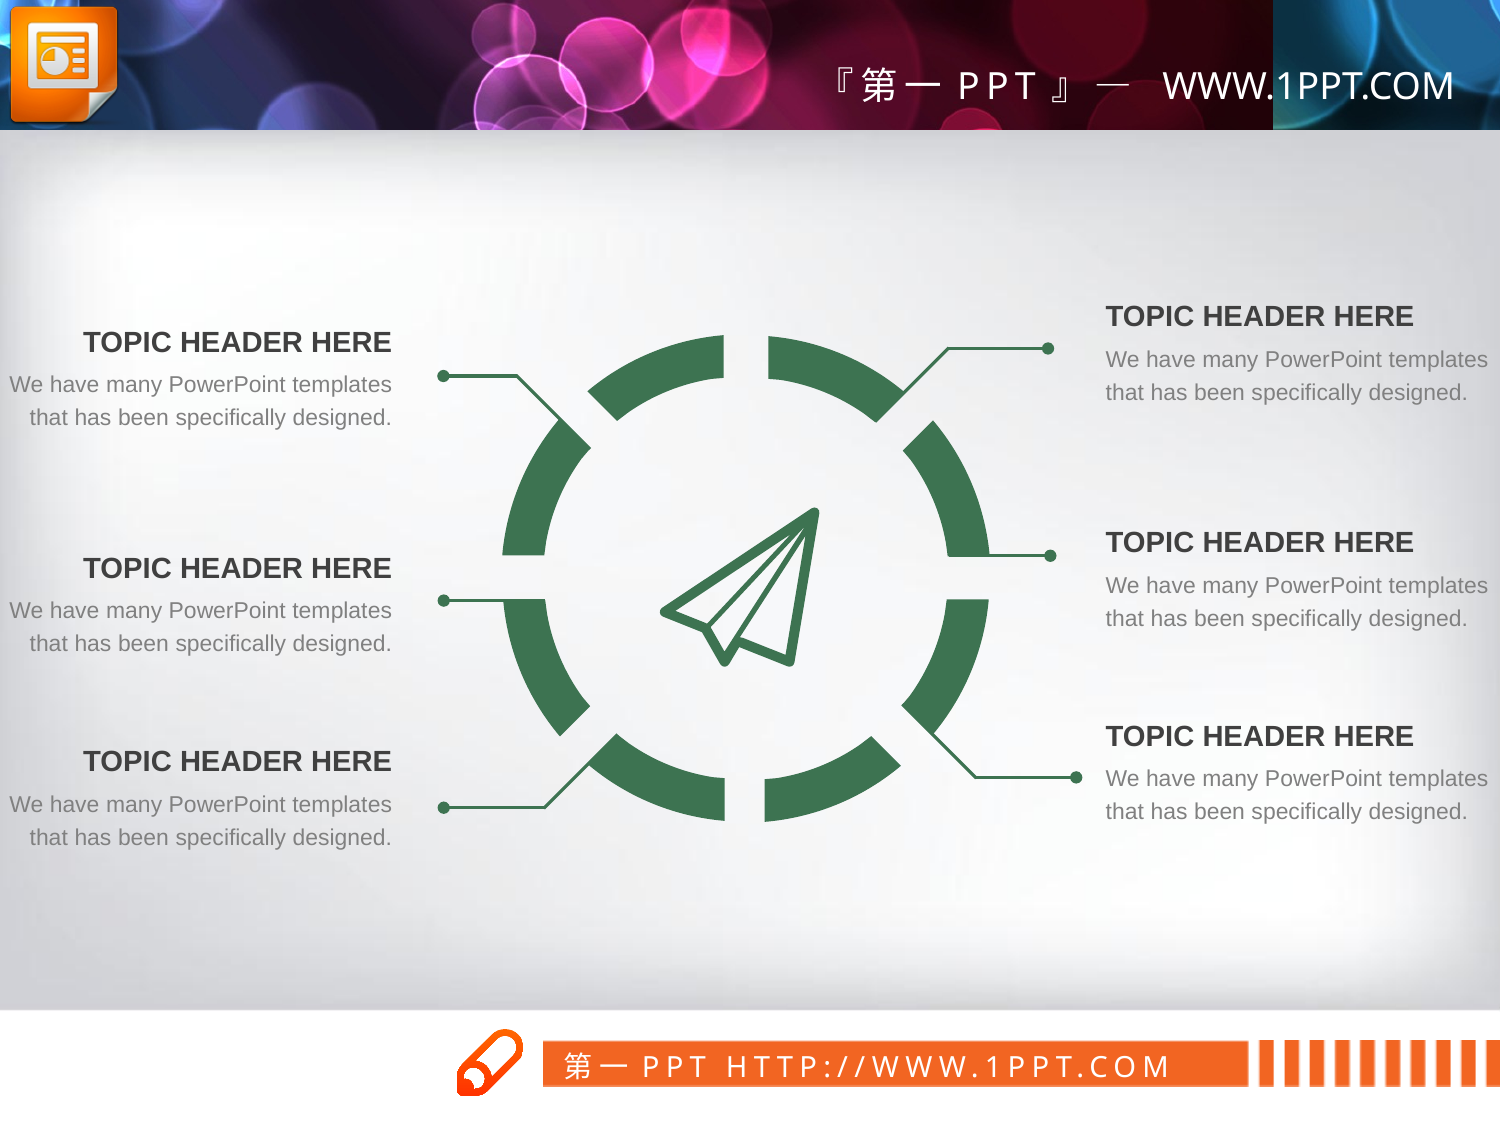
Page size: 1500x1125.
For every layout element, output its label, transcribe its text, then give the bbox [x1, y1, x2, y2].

text_box [764, 736, 901, 822]
text_box [659, 507, 820, 667]
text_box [939, 690, 1077, 793]
text_box [587, 335, 724, 421]
text_box [504, 602, 591, 719]
text_box TOPIC HEADER HERE We have many PowerPoint templates that has been specifically designed. [3, 316, 393, 431]
text_box [502, 421, 589, 556]
text_box TOPIC HEADER HERE We have many PowerPoint templates that has been specifically designed. [1105, 290, 1495, 405]
picture [543, 1040, 1500, 1087]
text_box [589, 735, 725, 821]
text_box TOPIC HEADER HERE We have many PowerPoint templates that has been specifically designed. [1105, 516, 1495, 631]
text_box [902, 443, 990, 557]
text_box TOPIC HEADER HERE We have many PowerPoint templates that has been specifically designed. [3, 541, 393, 657]
text_box TOPIC HEADER HERE We have many PowerPoint templates that has been specifically designed. [3, 735, 393, 850]
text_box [443, 720, 581, 823]
text_box [903, 599, 989, 732]
picture [0, 0, 1500, 1012]
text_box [443, 361, 554, 464]
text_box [911, 333, 1049, 436]
text_box TOPIC HEADER HERE We have many PowerPoint templates that has been specifically designed. [1105, 710, 1495, 825]
text_box [768, 336, 903, 422]
